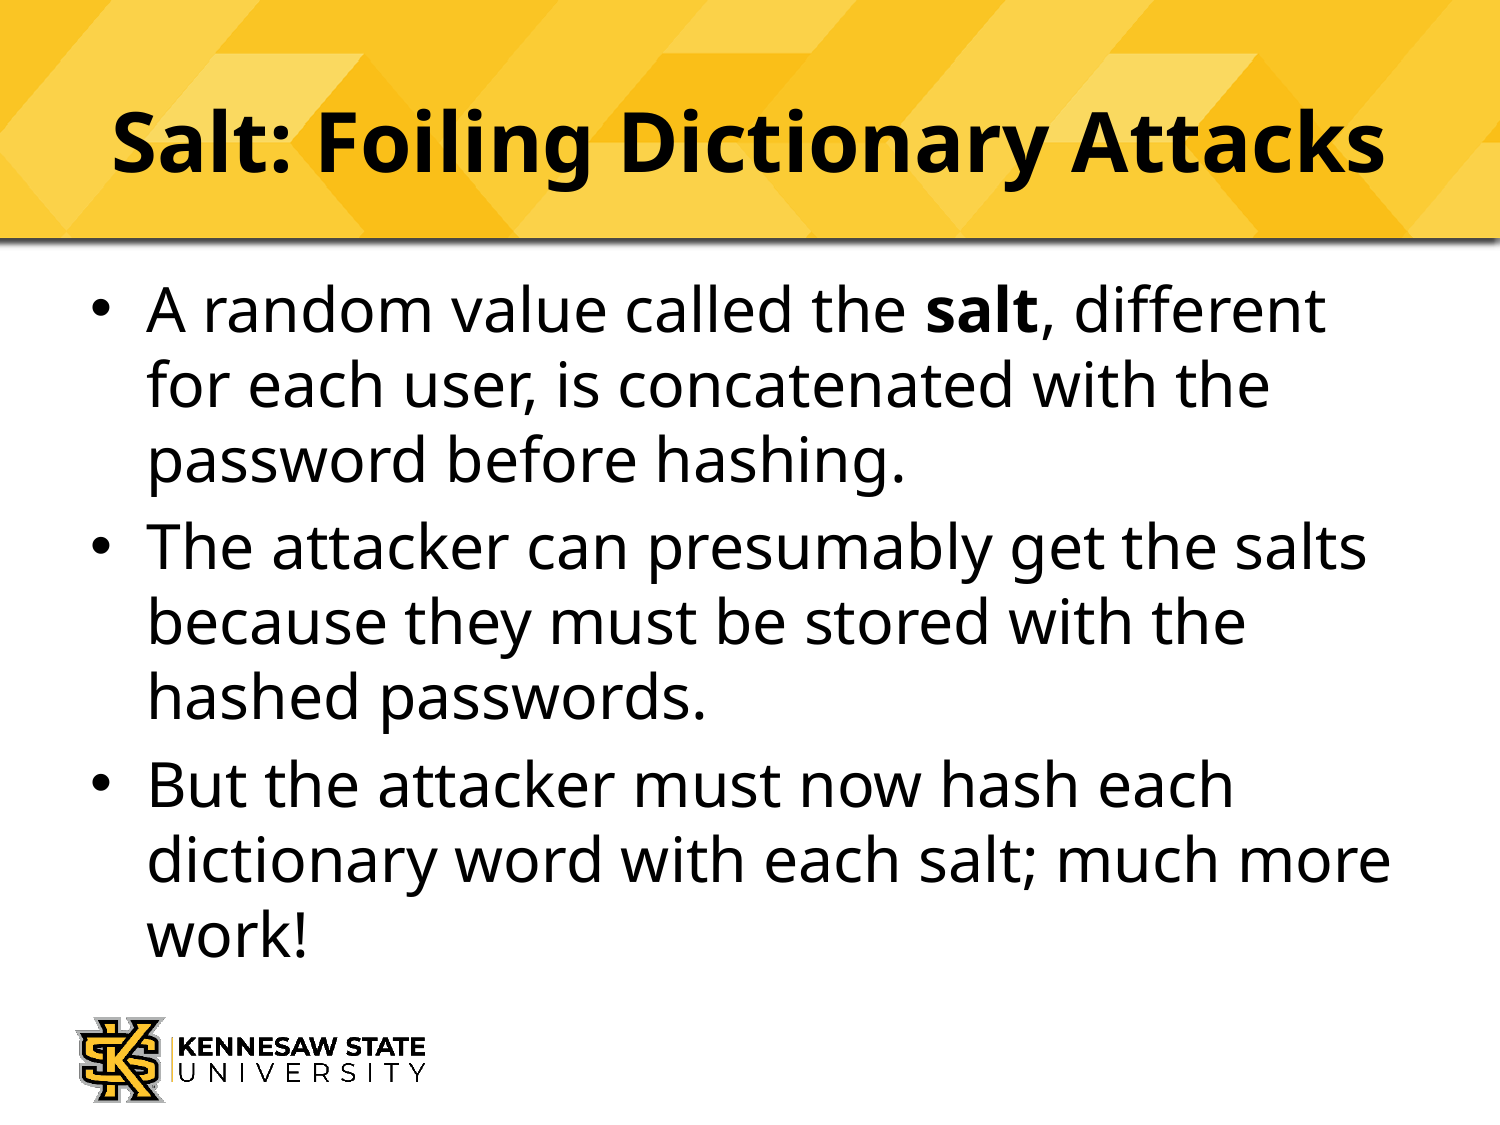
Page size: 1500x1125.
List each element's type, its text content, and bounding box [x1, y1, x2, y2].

picture [75, 1017, 425, 1103]
picture [0, 0, 1500, 251]
title Salt: Foiling Dictionary Attacks [75, 45, 1425, 233]
list A random value called the salt, different for each user, is concatenated with the password before hashing. The attacker can presumably get the salts because they must be stored with the hashed passwords. But the attacker must now hash each dictionary word with each salt; much more work! [75, 262, 1425, 1005]
